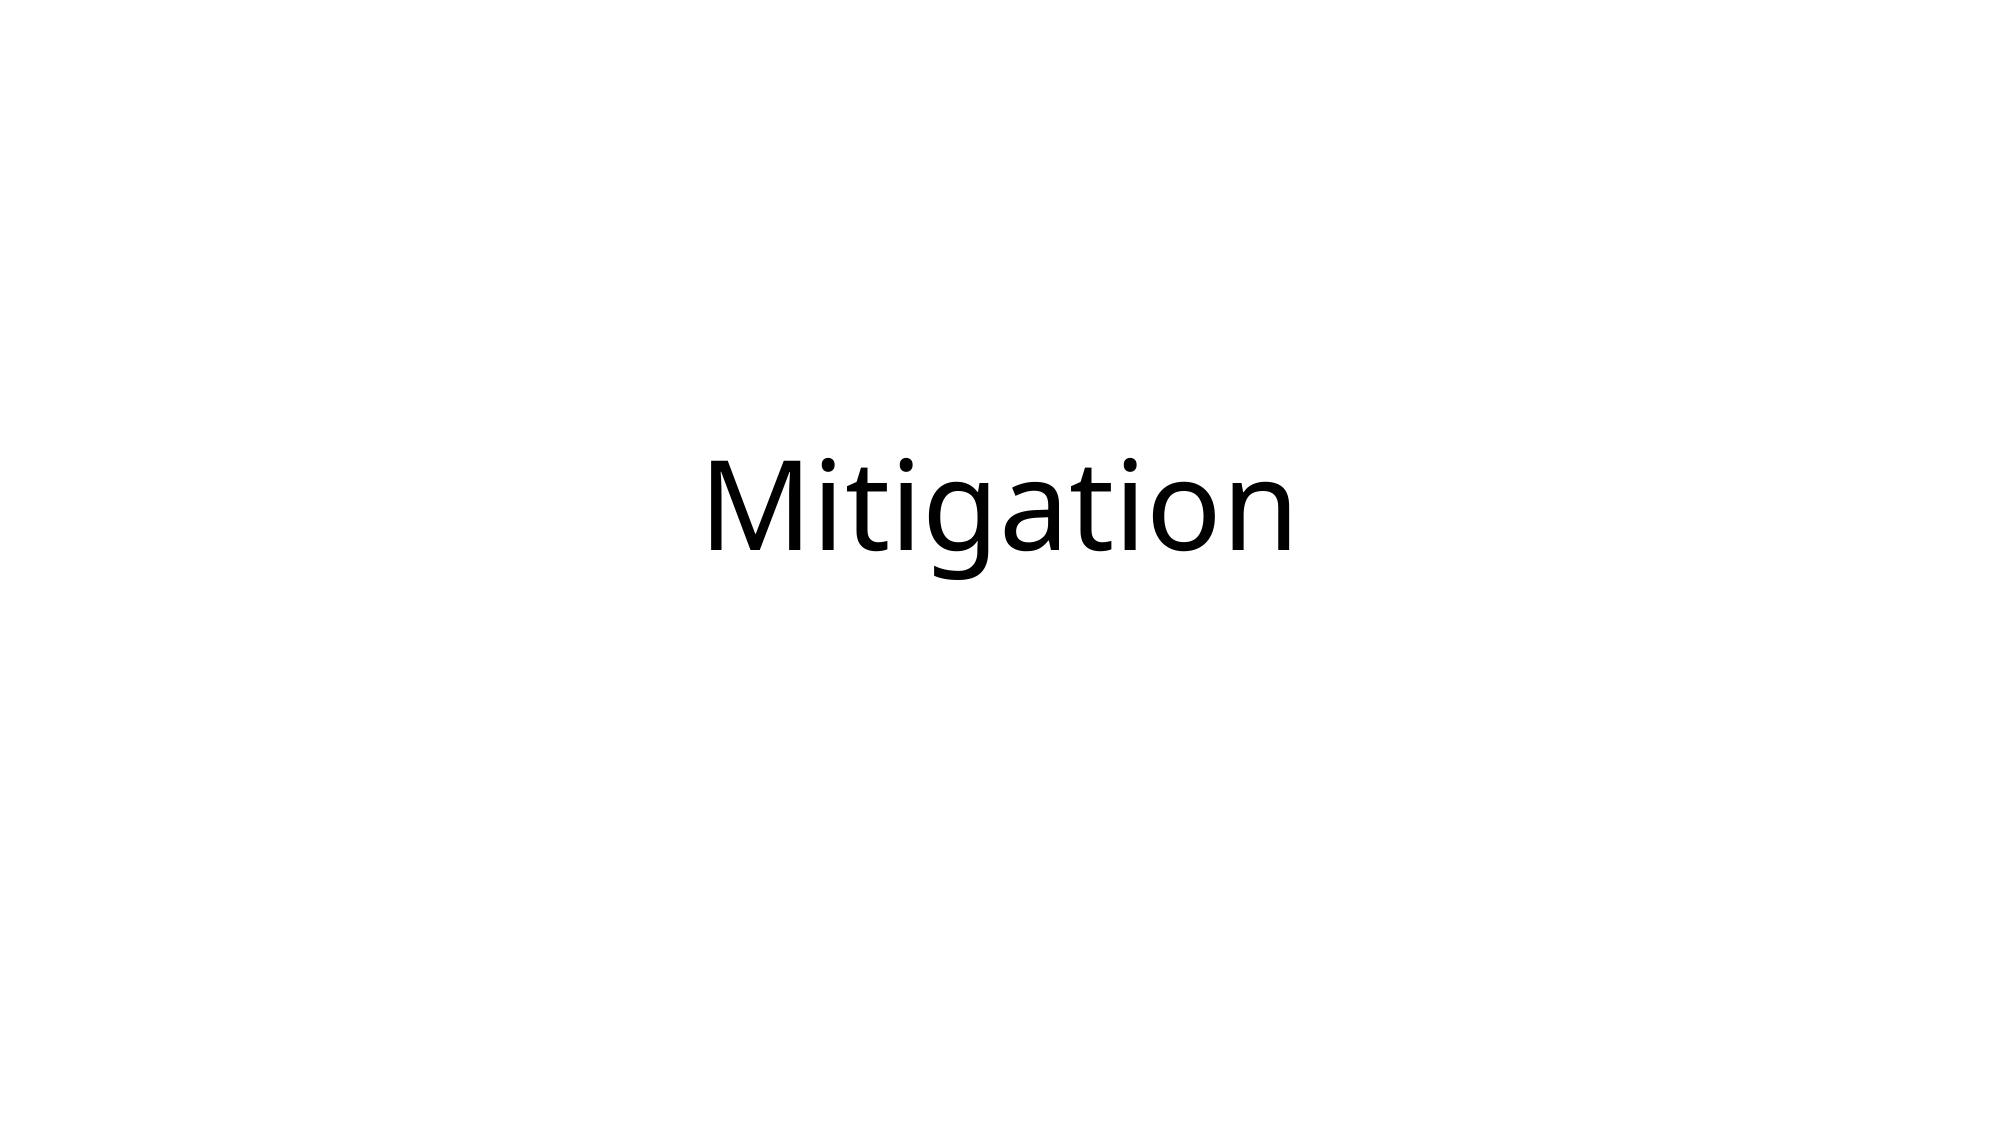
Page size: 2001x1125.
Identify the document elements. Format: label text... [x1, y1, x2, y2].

text_box Mitigation [137, 401, 1863, 619]
